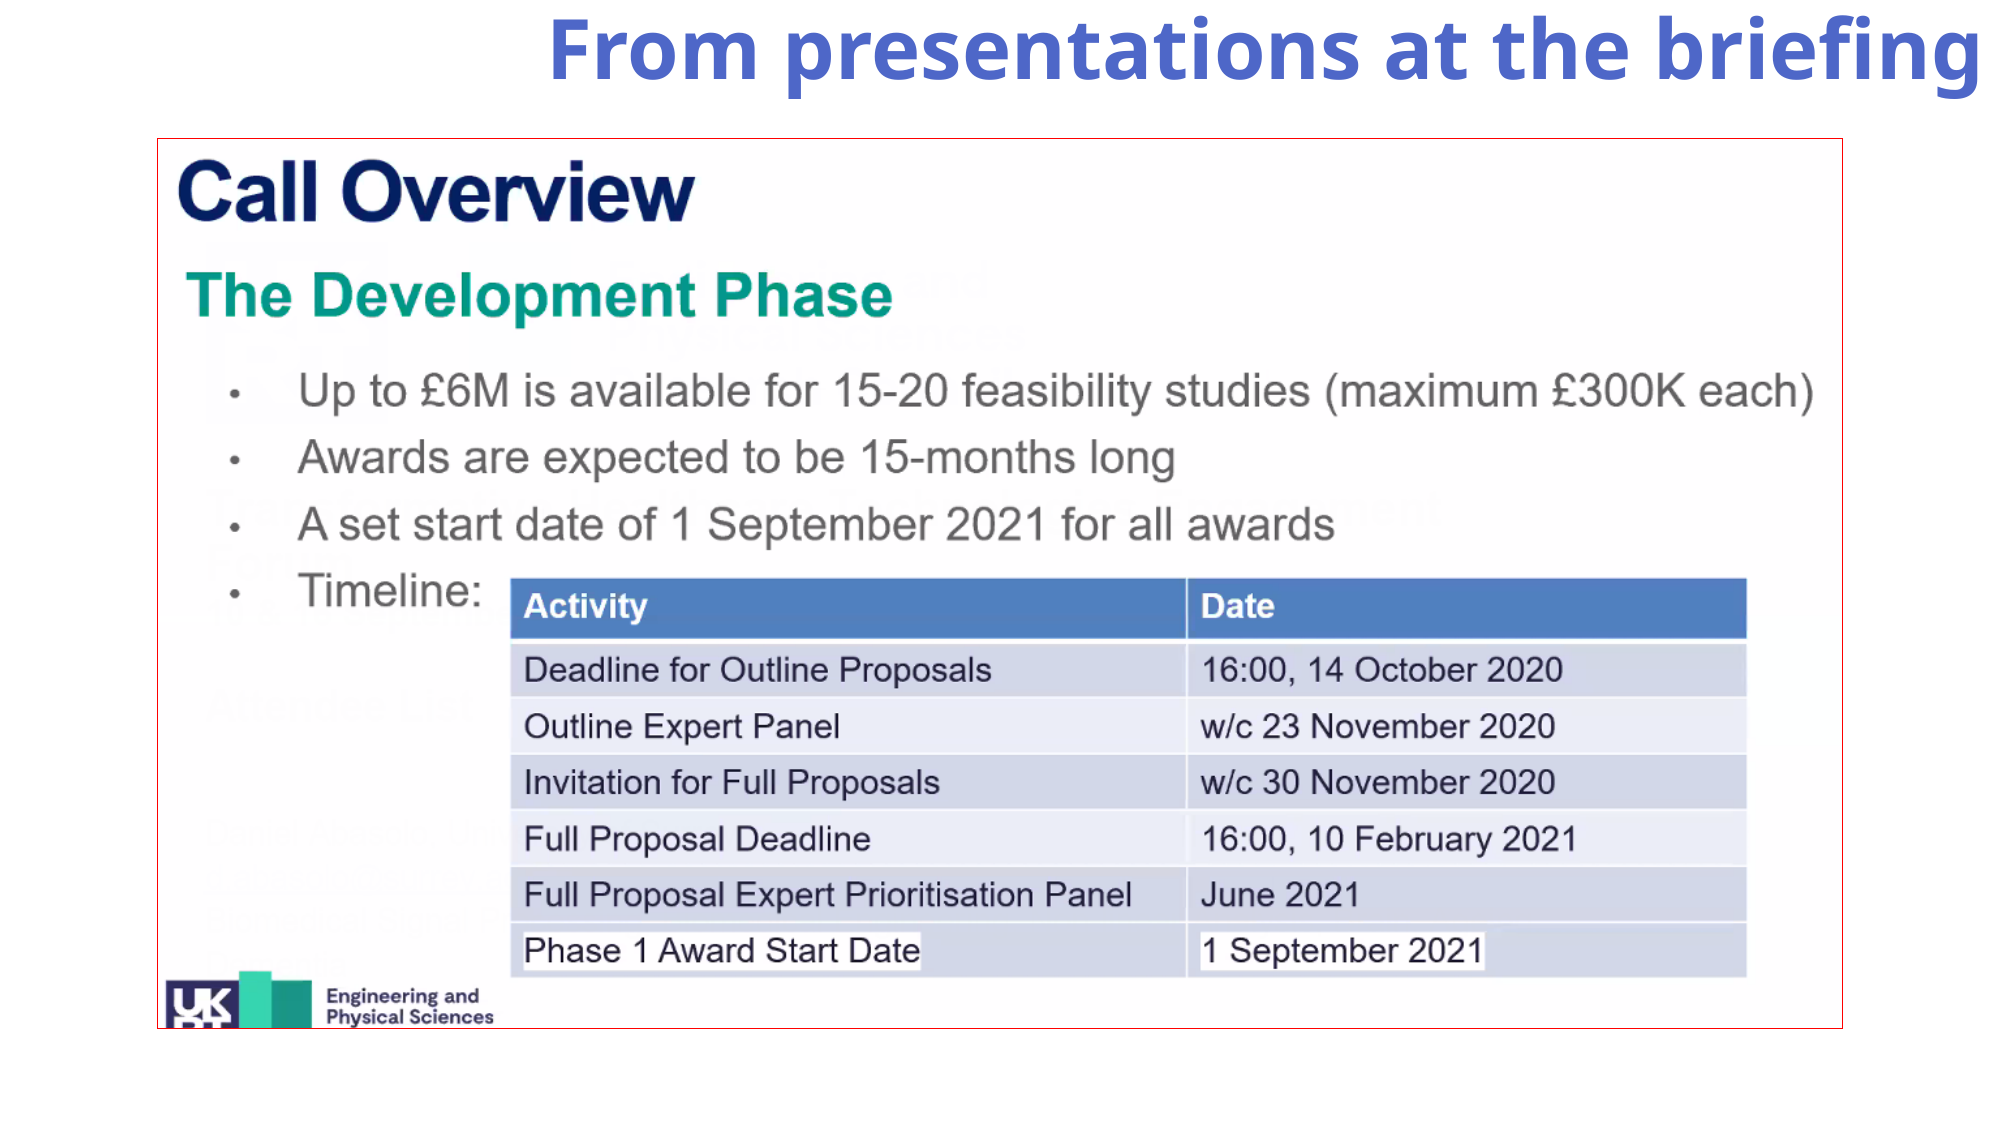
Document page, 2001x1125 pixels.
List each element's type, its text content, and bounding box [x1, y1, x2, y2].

picture [157, 138, 1843, 1029]
title From presentations at the briefing [0, 0, 2000, 105]
